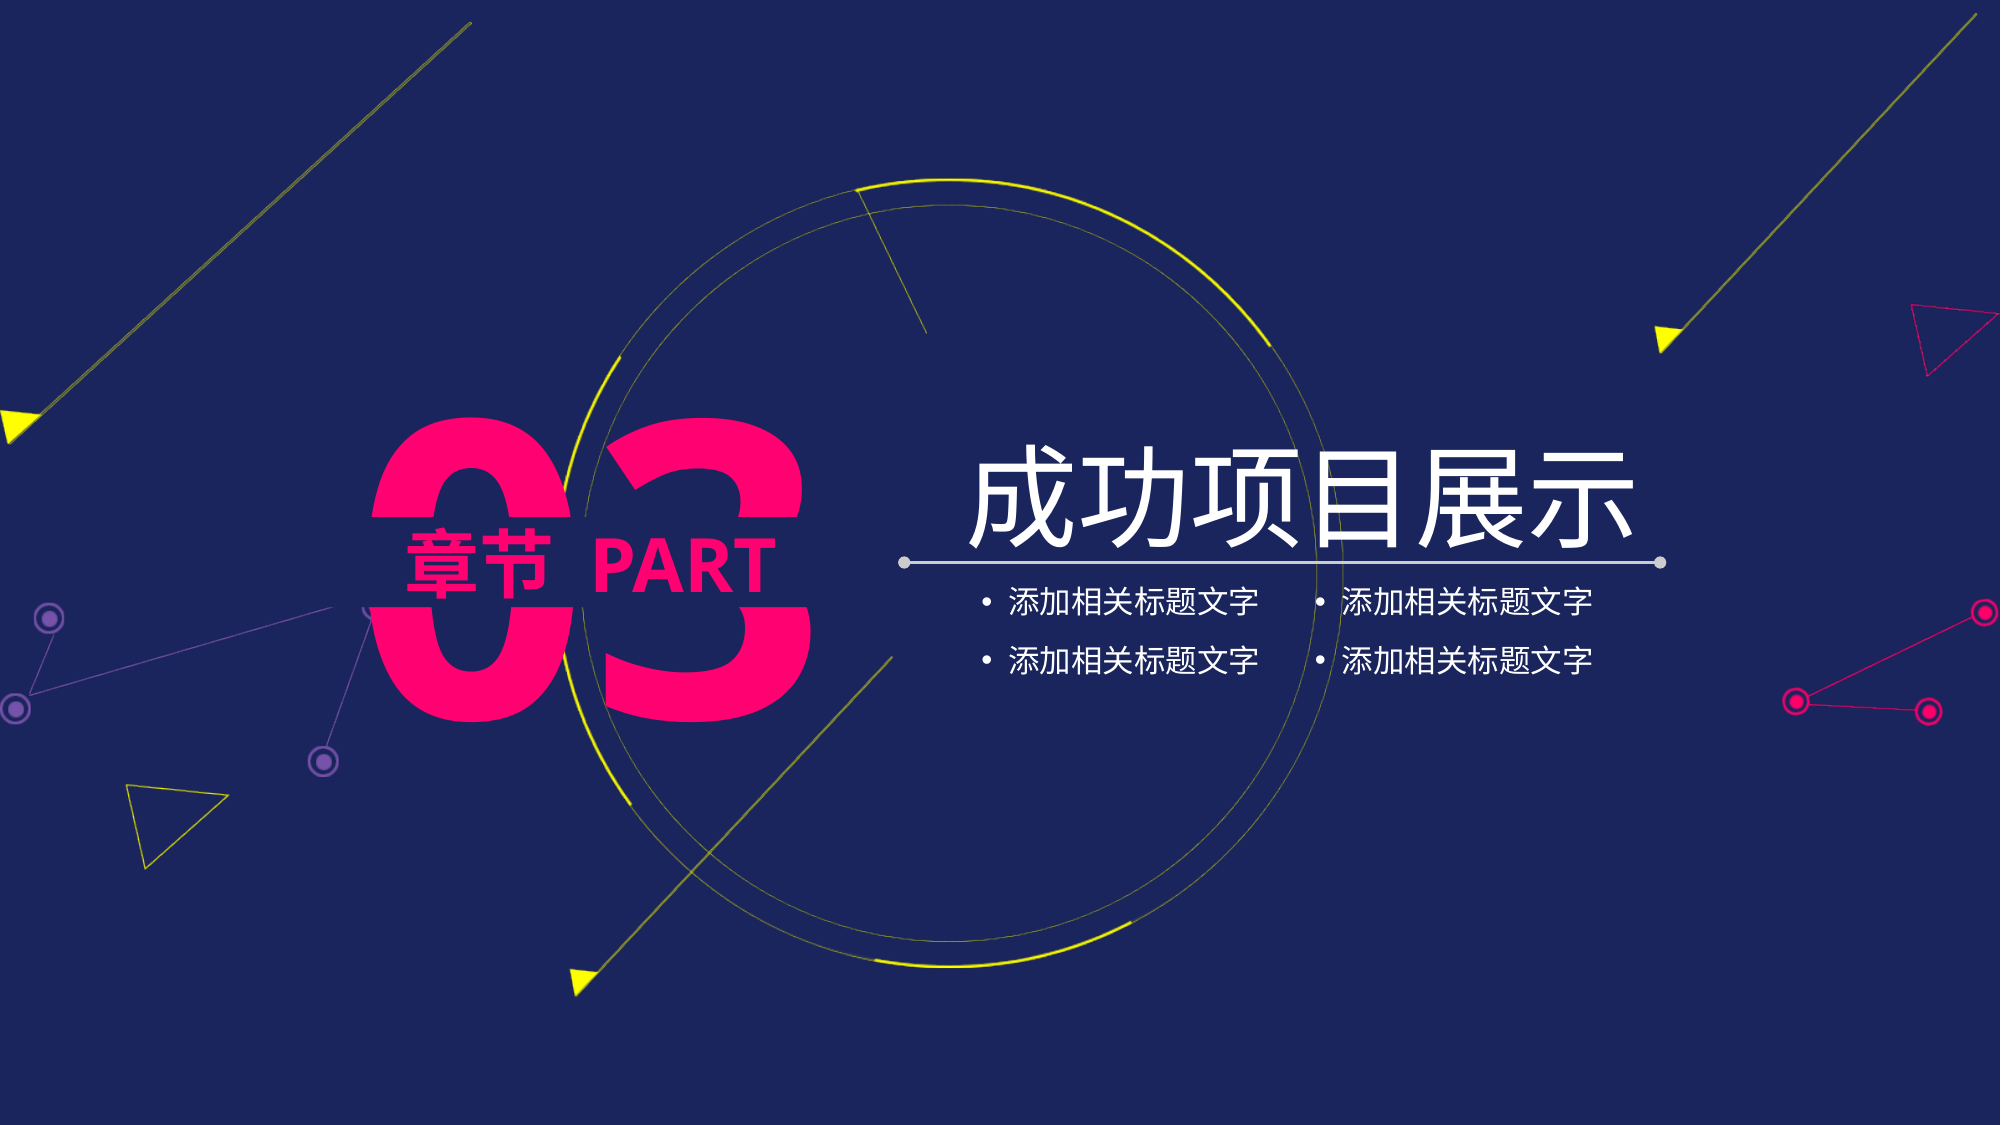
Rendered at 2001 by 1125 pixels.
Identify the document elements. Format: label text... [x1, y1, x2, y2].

text_box 添加相关标题文字 [1300, 633, 1609, 686]
text_box 成功项目展示 [965, 427, 1661, 562]
text_box 添加相关标题文字 [966, 633, 1276, 686]
text_box 添加相关标题文字 [966, 574, 1276, 628]
text_box 章节 PART [321, 517, 861, 608]
text_box 添加相关标题文字 [1300, 574, 1609, 628]
picture [0, 13, 2000, 997]
text_box 03 [246, 304, 936, 802]
